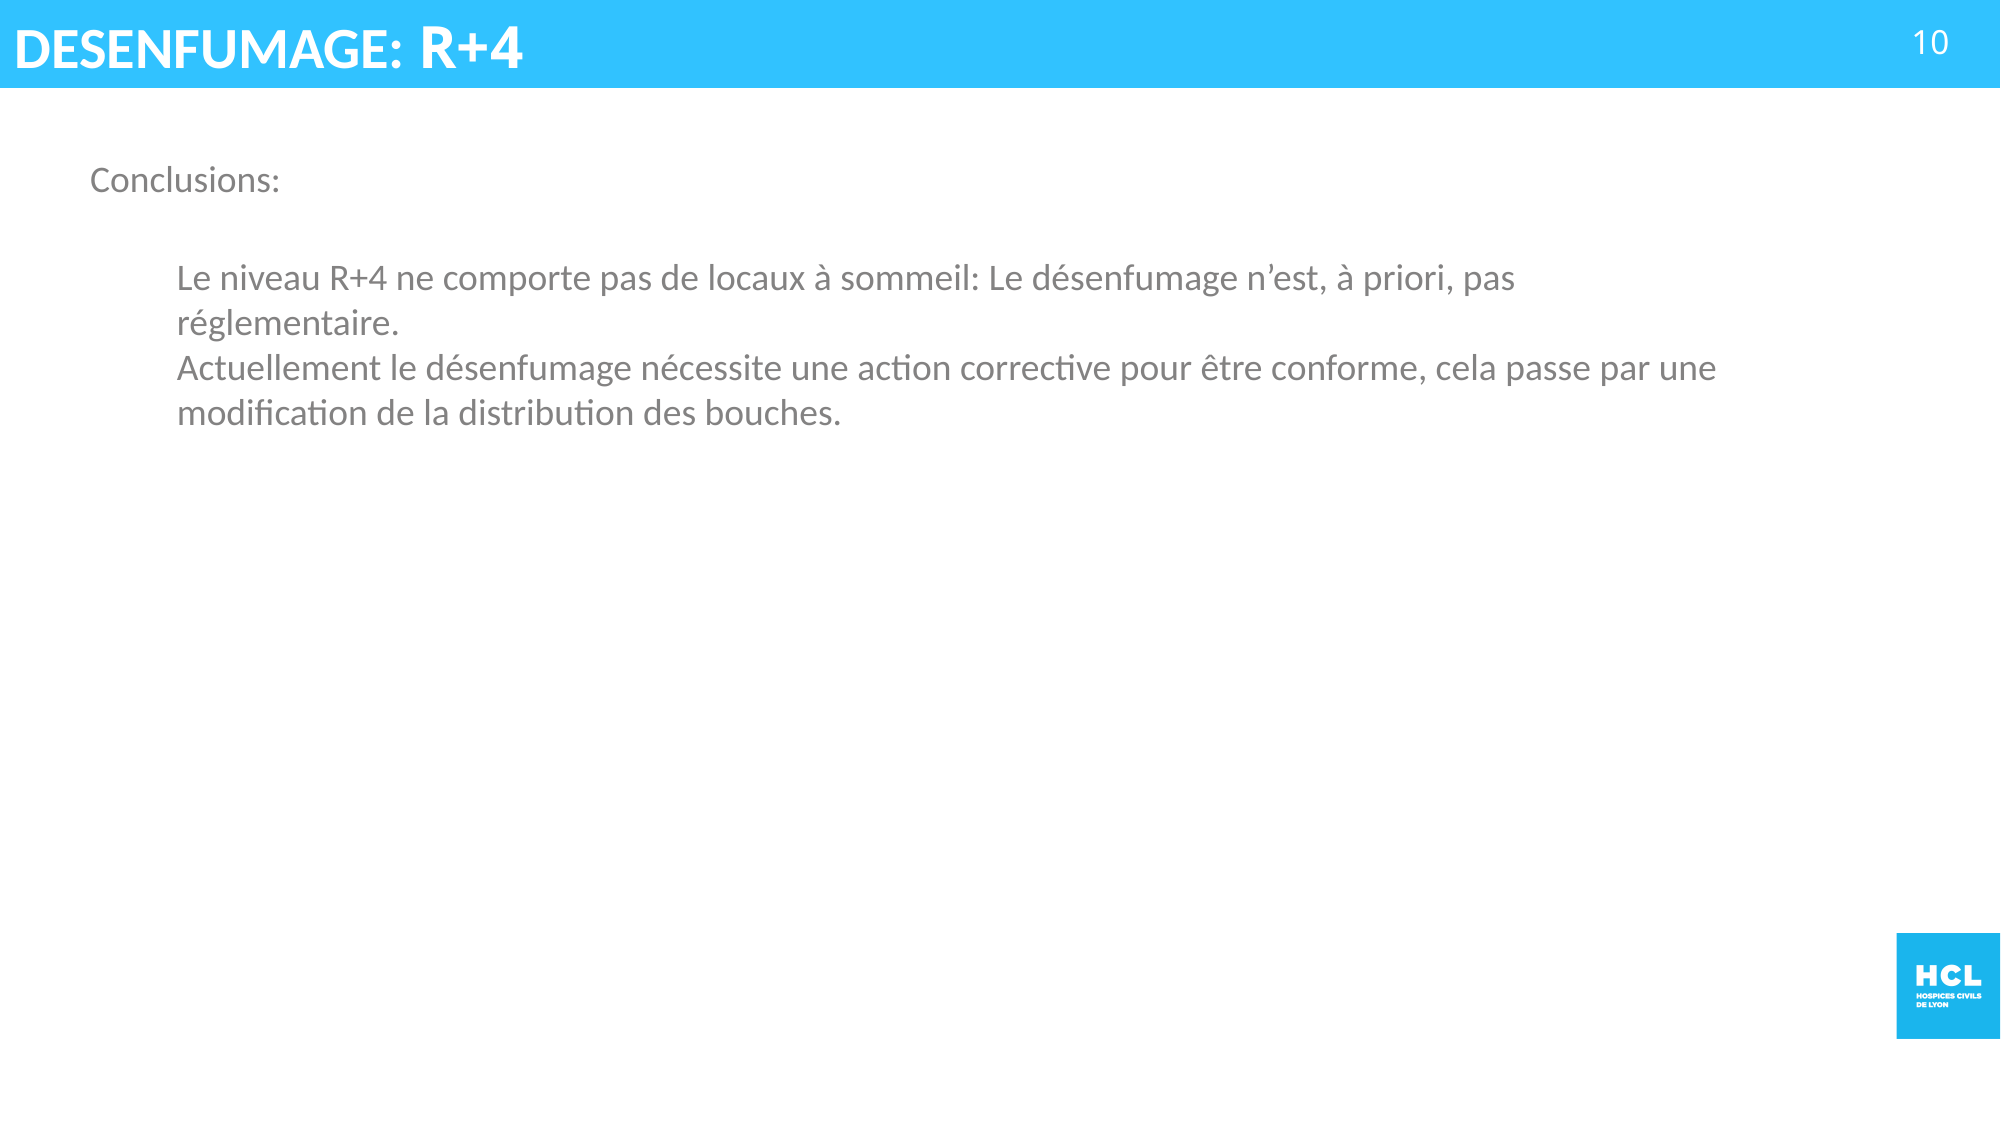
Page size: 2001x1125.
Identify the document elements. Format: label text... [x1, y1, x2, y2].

picture [1896, 933, 2001, 1039]
list DESENFUMAGE: R+4 [0, 0, 1896, 88]
slide_number 10 [1896, 0, 1998, 88]
text_box Le niveau R+4 ne comporte pas de locaux à sommeil: Le désenfumage n’est, à priori, pas réglementaire. Actuellement le désenfumage nécessite une action corrective pour être conforme, cela passe par une modification de la distribution des bouches. [162, 245, 1757, 441]
text_box Conclusions: [75, 148, 736, 298]
